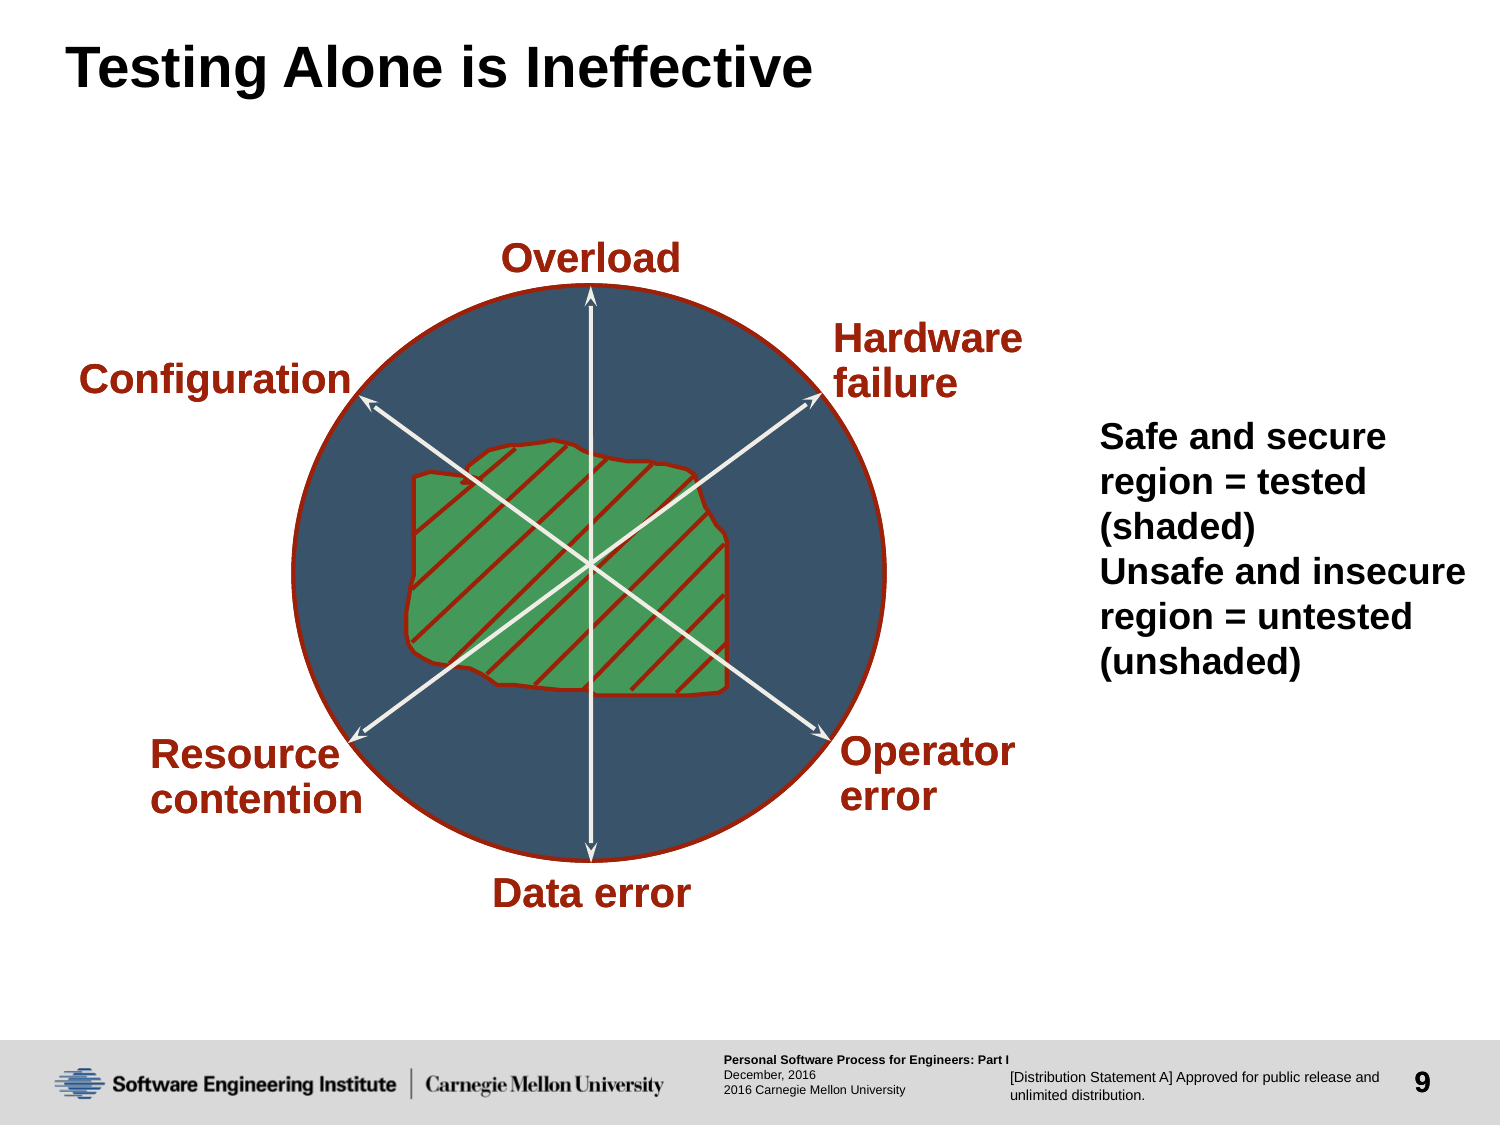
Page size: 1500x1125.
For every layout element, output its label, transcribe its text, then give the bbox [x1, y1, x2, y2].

title Testing Alone is Ineffective [65, 37, 1313, 148]
picture [63, 228, 1055, 927]
picture [46, 1061, 673, 1104]
text_box Safe and secure region = tested (shaded) Unsafe and insecure region = untested (unshaded) [1082, 403, 1494, 691]
